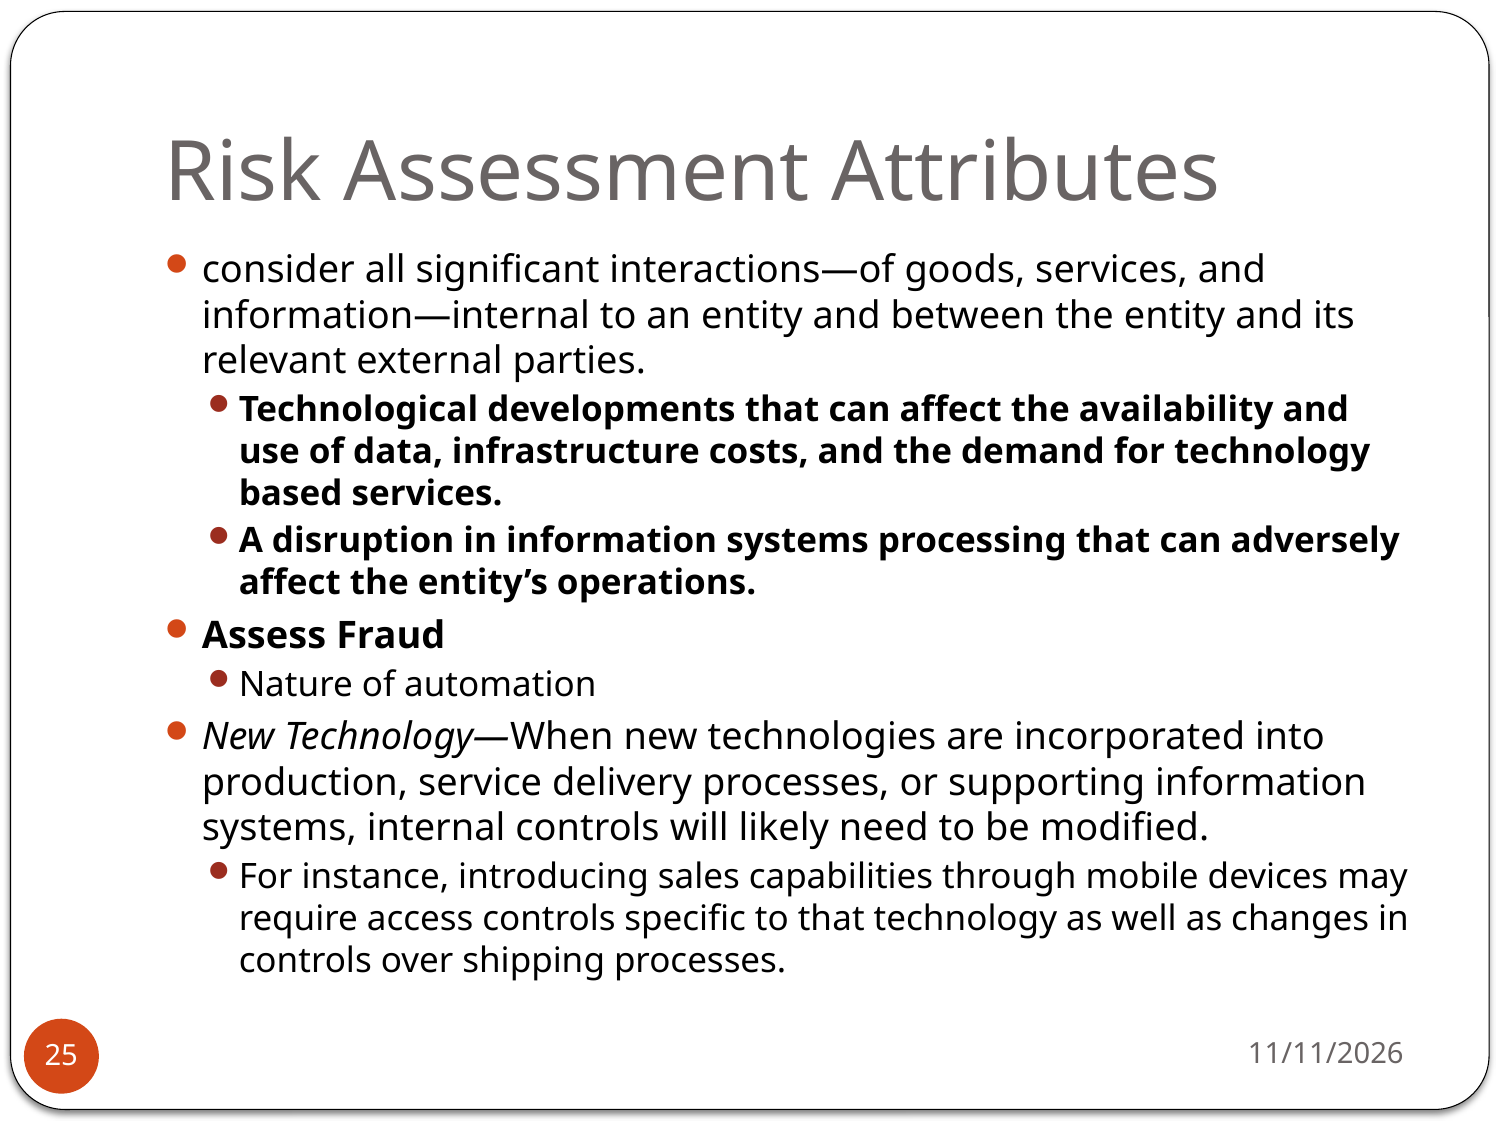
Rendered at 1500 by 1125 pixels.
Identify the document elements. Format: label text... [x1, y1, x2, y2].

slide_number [1012, 1015, 1419, 1094]
title Risk Assessment Attributes [150, 45, 1425, 233]
list consider all significant interactions—of goods, services, and information—internal to an entity and between the entity and its relevant external parties. Technological developments that can affect the availability and use of data, infrastructure costs, and the demand for technology based services. A disruption in information systems processing that can adversely affect the entity’s operations. Assess Fraud Nature of automation New Technology—When new technologies are incorporated into production, service delivery processes, or supporting information systems, internal controls will likely need to be modified. For instance, introducing sales capabilities through mobile devices may require access controls specific to that technology as well as changes in controls over shipping processes. [150, 237, 1425, 988]
slide_number 25 [23, 1018, 99, 1094]
